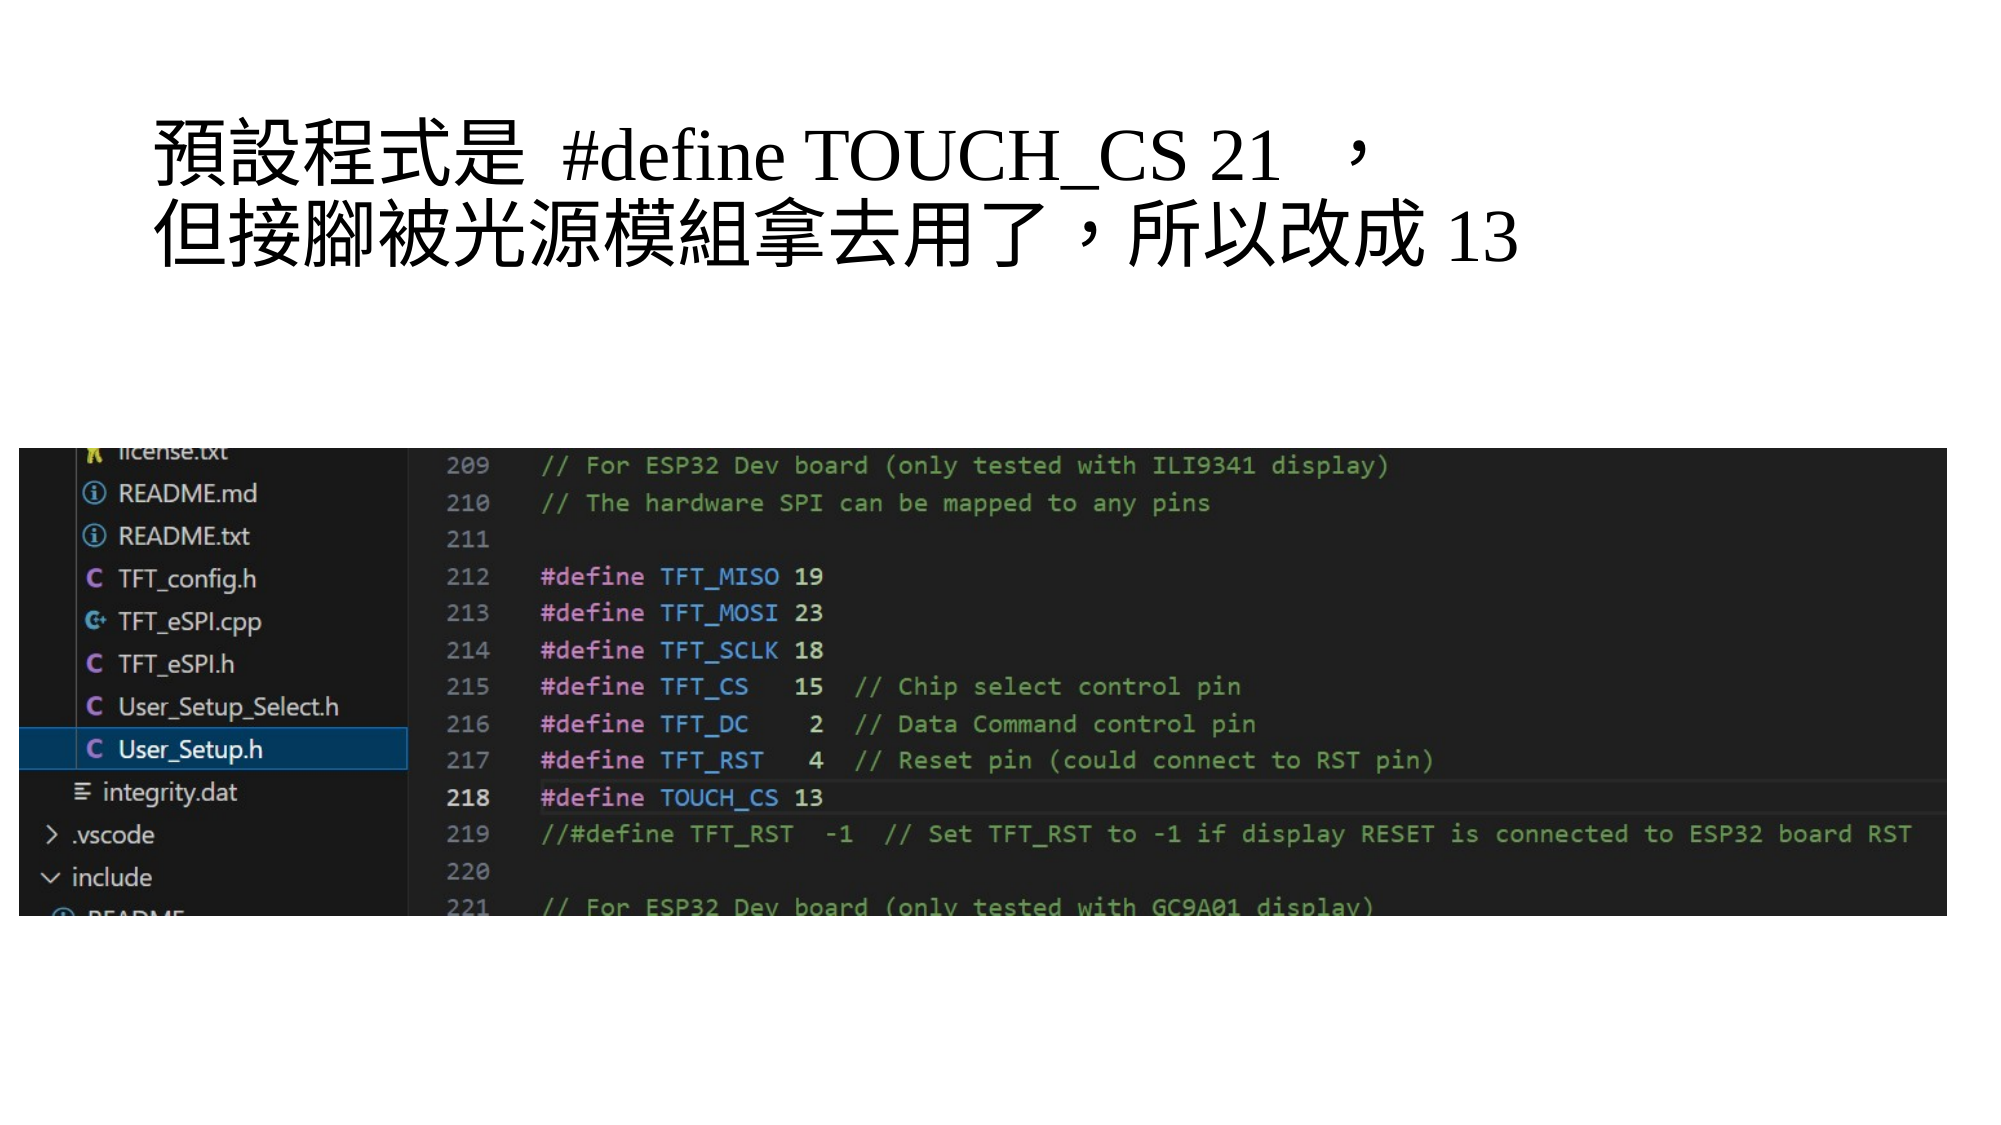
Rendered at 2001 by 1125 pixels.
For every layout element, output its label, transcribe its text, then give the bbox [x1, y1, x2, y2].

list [19, 448, 1947, 916]
title 預設程式是 #define TOUCH_CS 21 ， 但接腳被光源模組拿去用了，所以改成13 [137, 59, 1868, 334]
